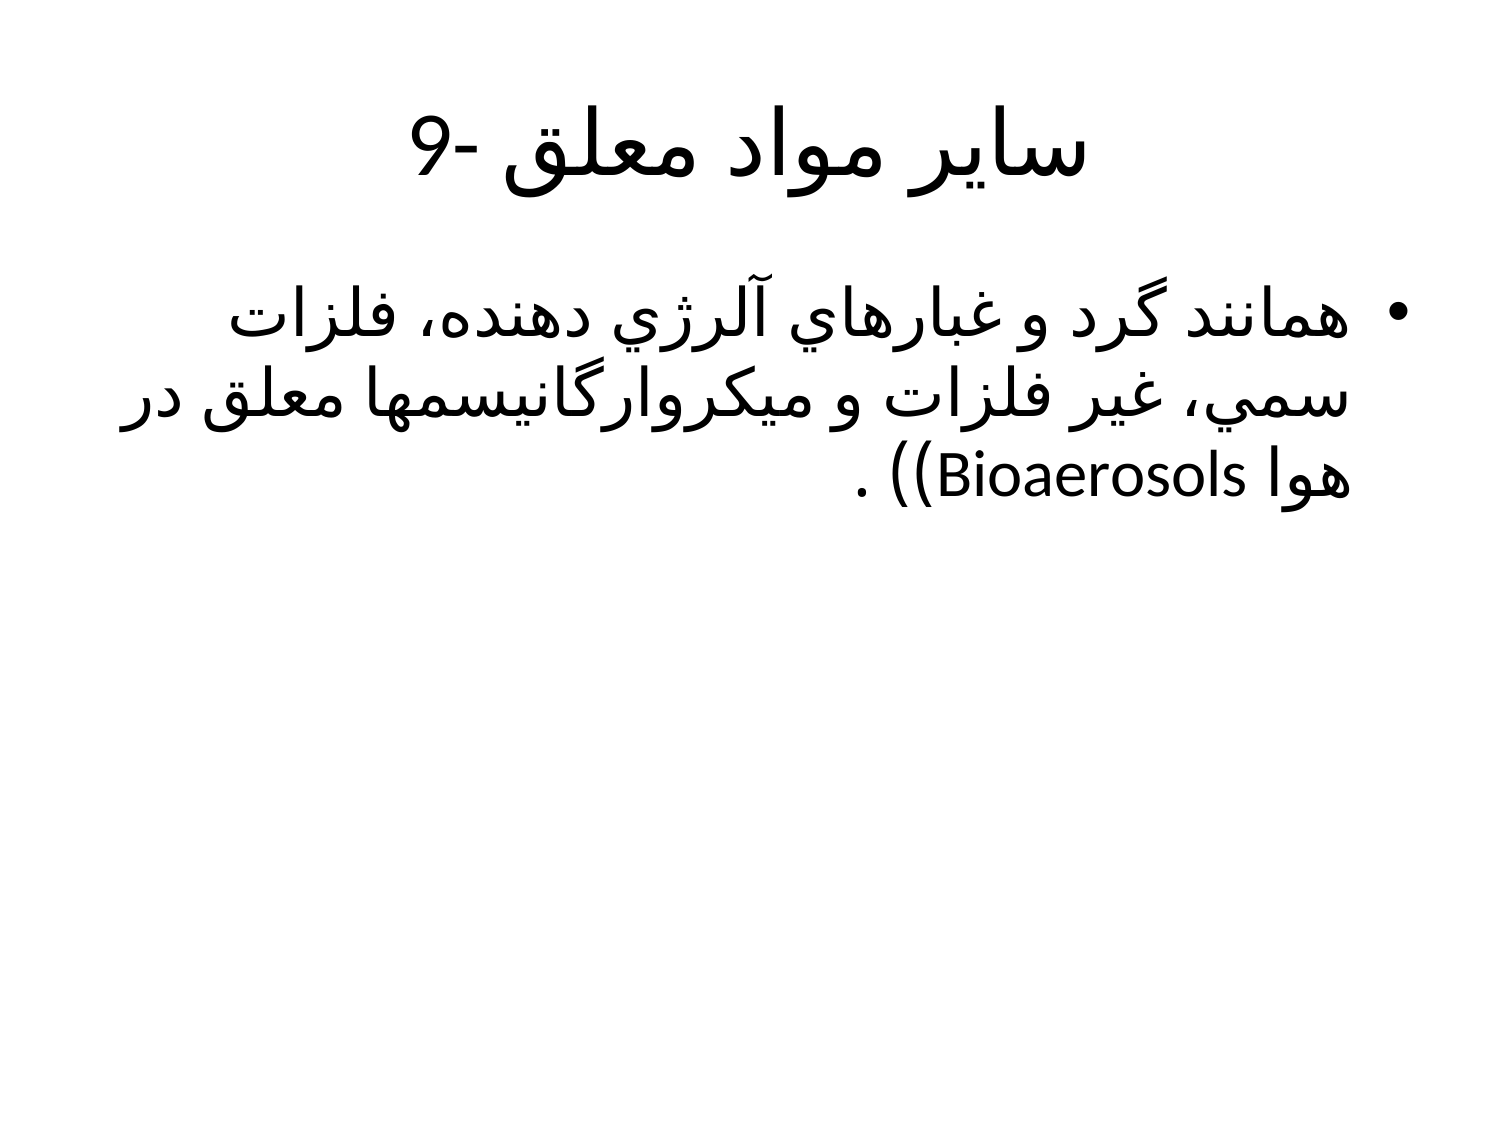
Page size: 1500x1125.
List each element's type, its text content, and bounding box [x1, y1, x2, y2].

list همانند گرد و غبارهاي آلرژي دهنده، فلزات سمي، غير فلزات و ميكروارگانيسمها معلق در هوا Bioaerosols)) . [75, 262, 1425, 1005]
title 9- ساير مواد معلق [75, 45, 1425, 233]
